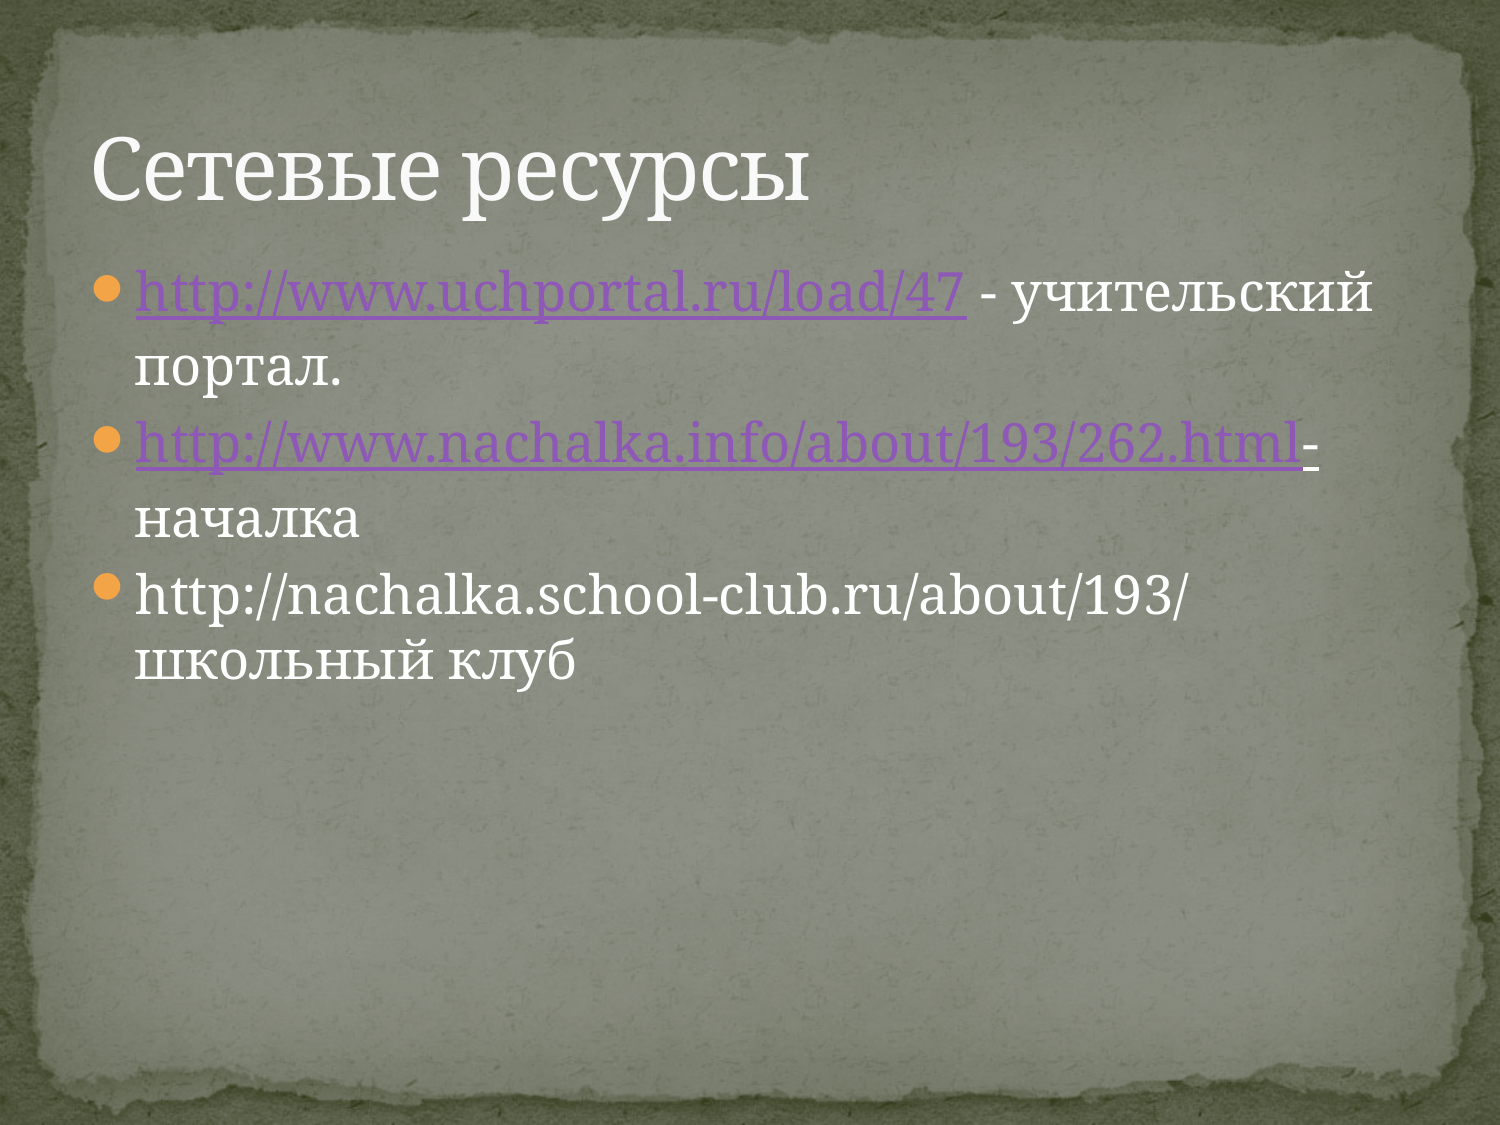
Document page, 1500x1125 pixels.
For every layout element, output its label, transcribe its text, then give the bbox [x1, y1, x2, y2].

list http://www.uchportal.ru/load/47 - учительский портал. http://www.nachalka.info/about/193/262.html- началка http://nachalka.school-club.ru/about/193/школьный клуб [75, 249, 1425, 1000]
title Сетевые ресурсы [74, 24, 1425, 225]
